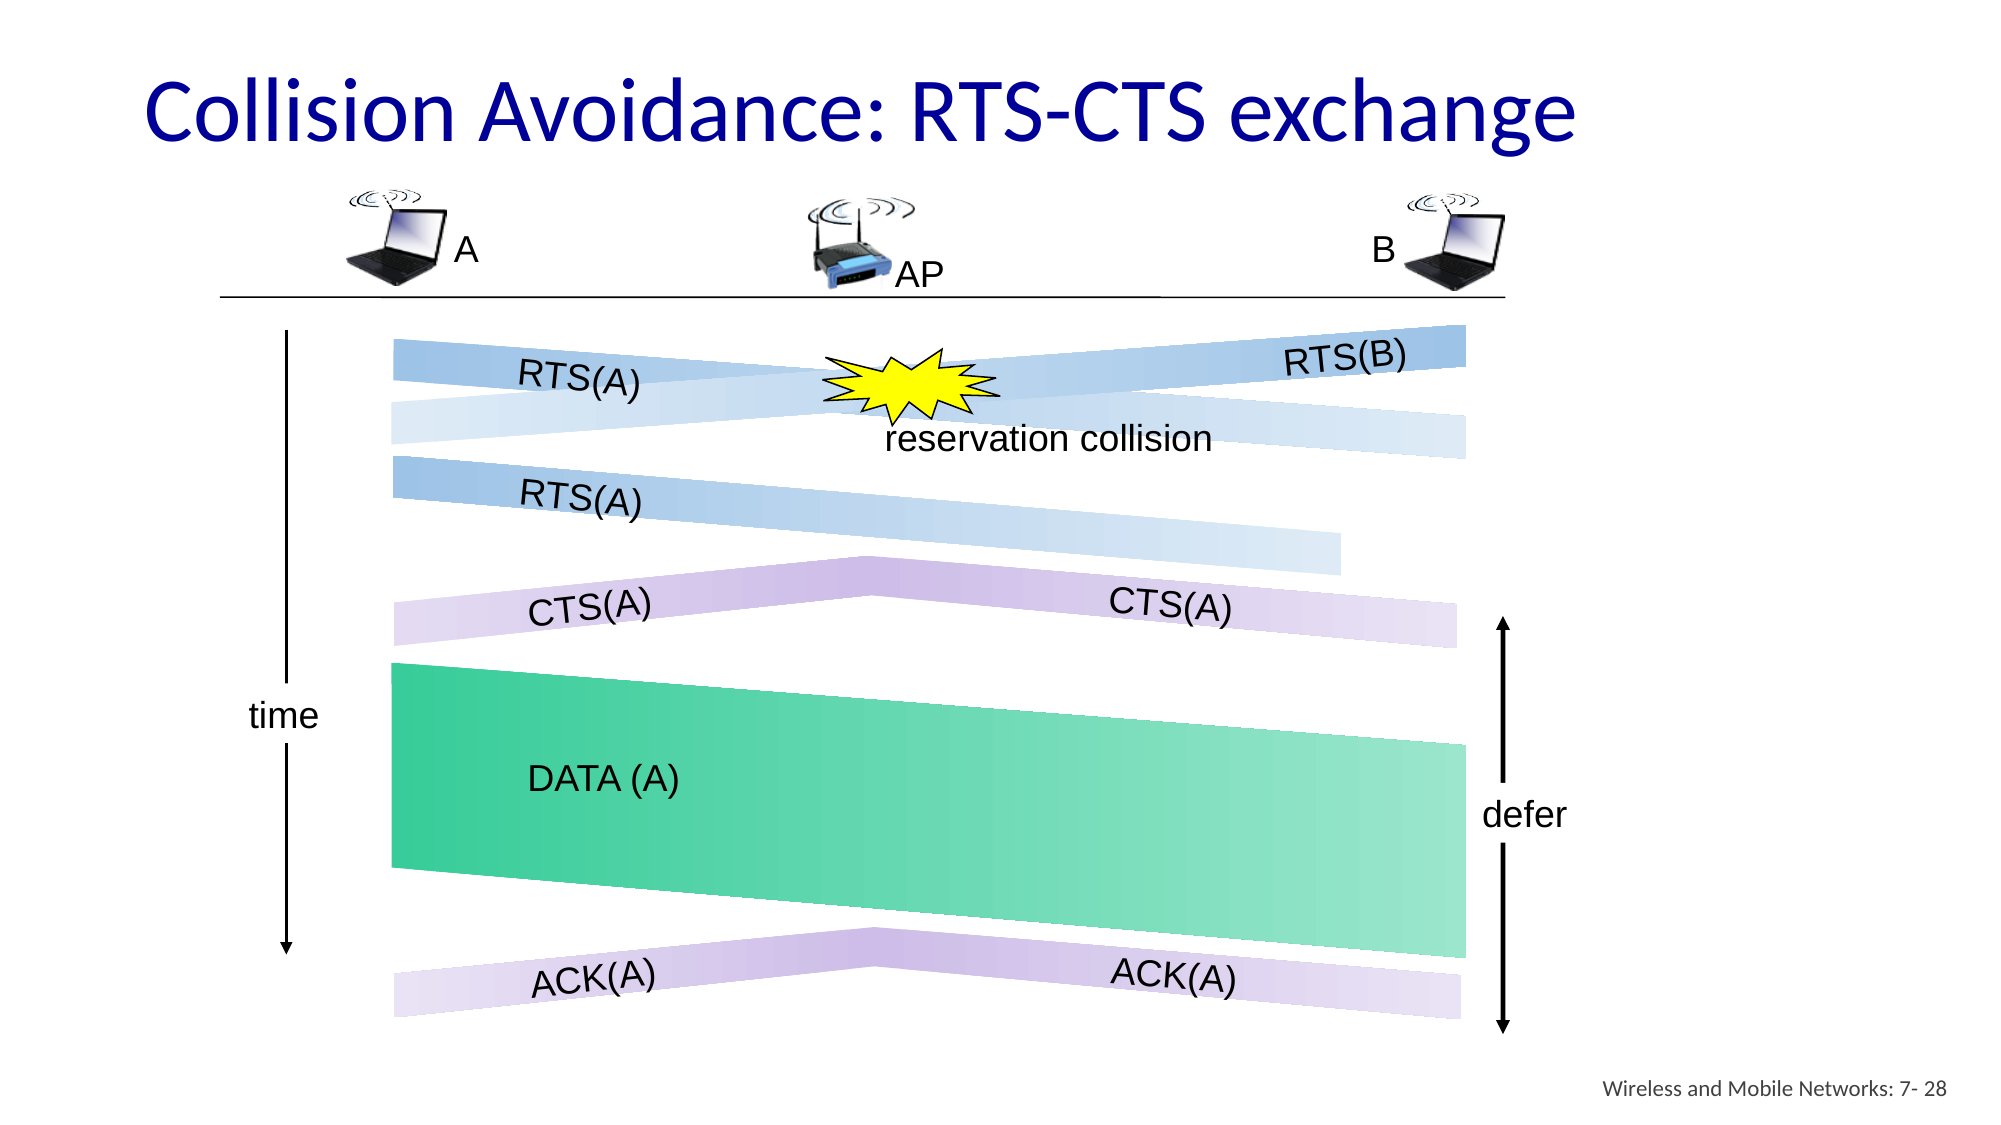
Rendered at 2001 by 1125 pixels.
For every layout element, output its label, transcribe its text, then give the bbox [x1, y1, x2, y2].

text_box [807, 196, 915, 290]
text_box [1466, 615, 1584, 1035]
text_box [346, 186, 447, 286]
text_box AP [880, 242, 960, 297]
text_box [391, 662, 1466, 1020]
slide_number Wireless and Mobile Networks: 7- 28 [1512, 1056, 1963, 1117]
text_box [392, 455, 1457, 649]
text_box time [233, 683, 286, 743]
title Collision Avoidance: RTS-CTS exchange [129, 38, 1855, 186]
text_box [822, 349, 1333, 467]
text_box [391, 324, 1467, 459]
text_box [1404, 191, 1505, 291]
text_box B [1356, 217, 1404, 277]
text_box time [287, 683, 335, 743]
text_box AP [880, 298, 960, 302]
text_box A [447, 217, 494, 278]
